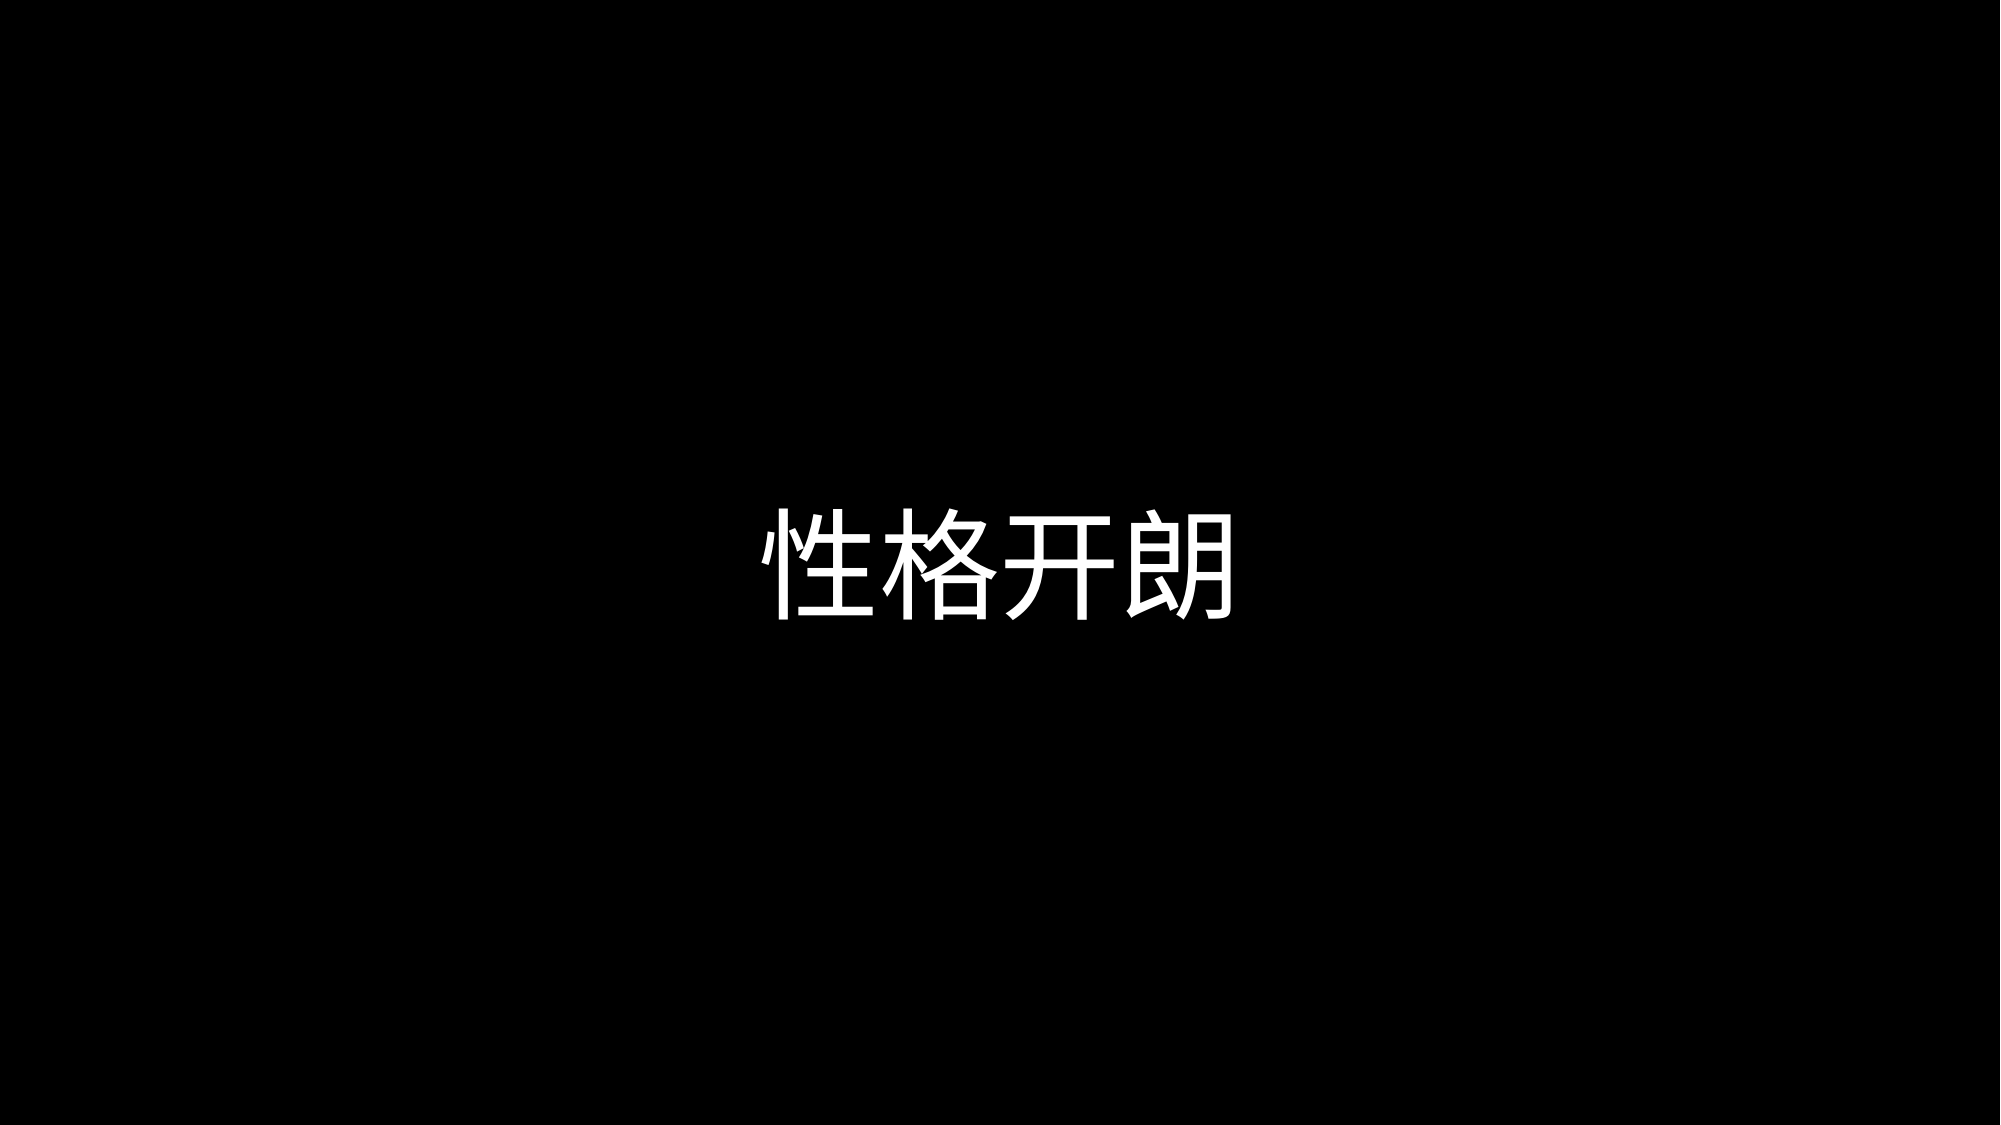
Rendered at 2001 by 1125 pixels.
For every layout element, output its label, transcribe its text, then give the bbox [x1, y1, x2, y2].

text_box 性格开朗 [697, 481, 1303, 644]
